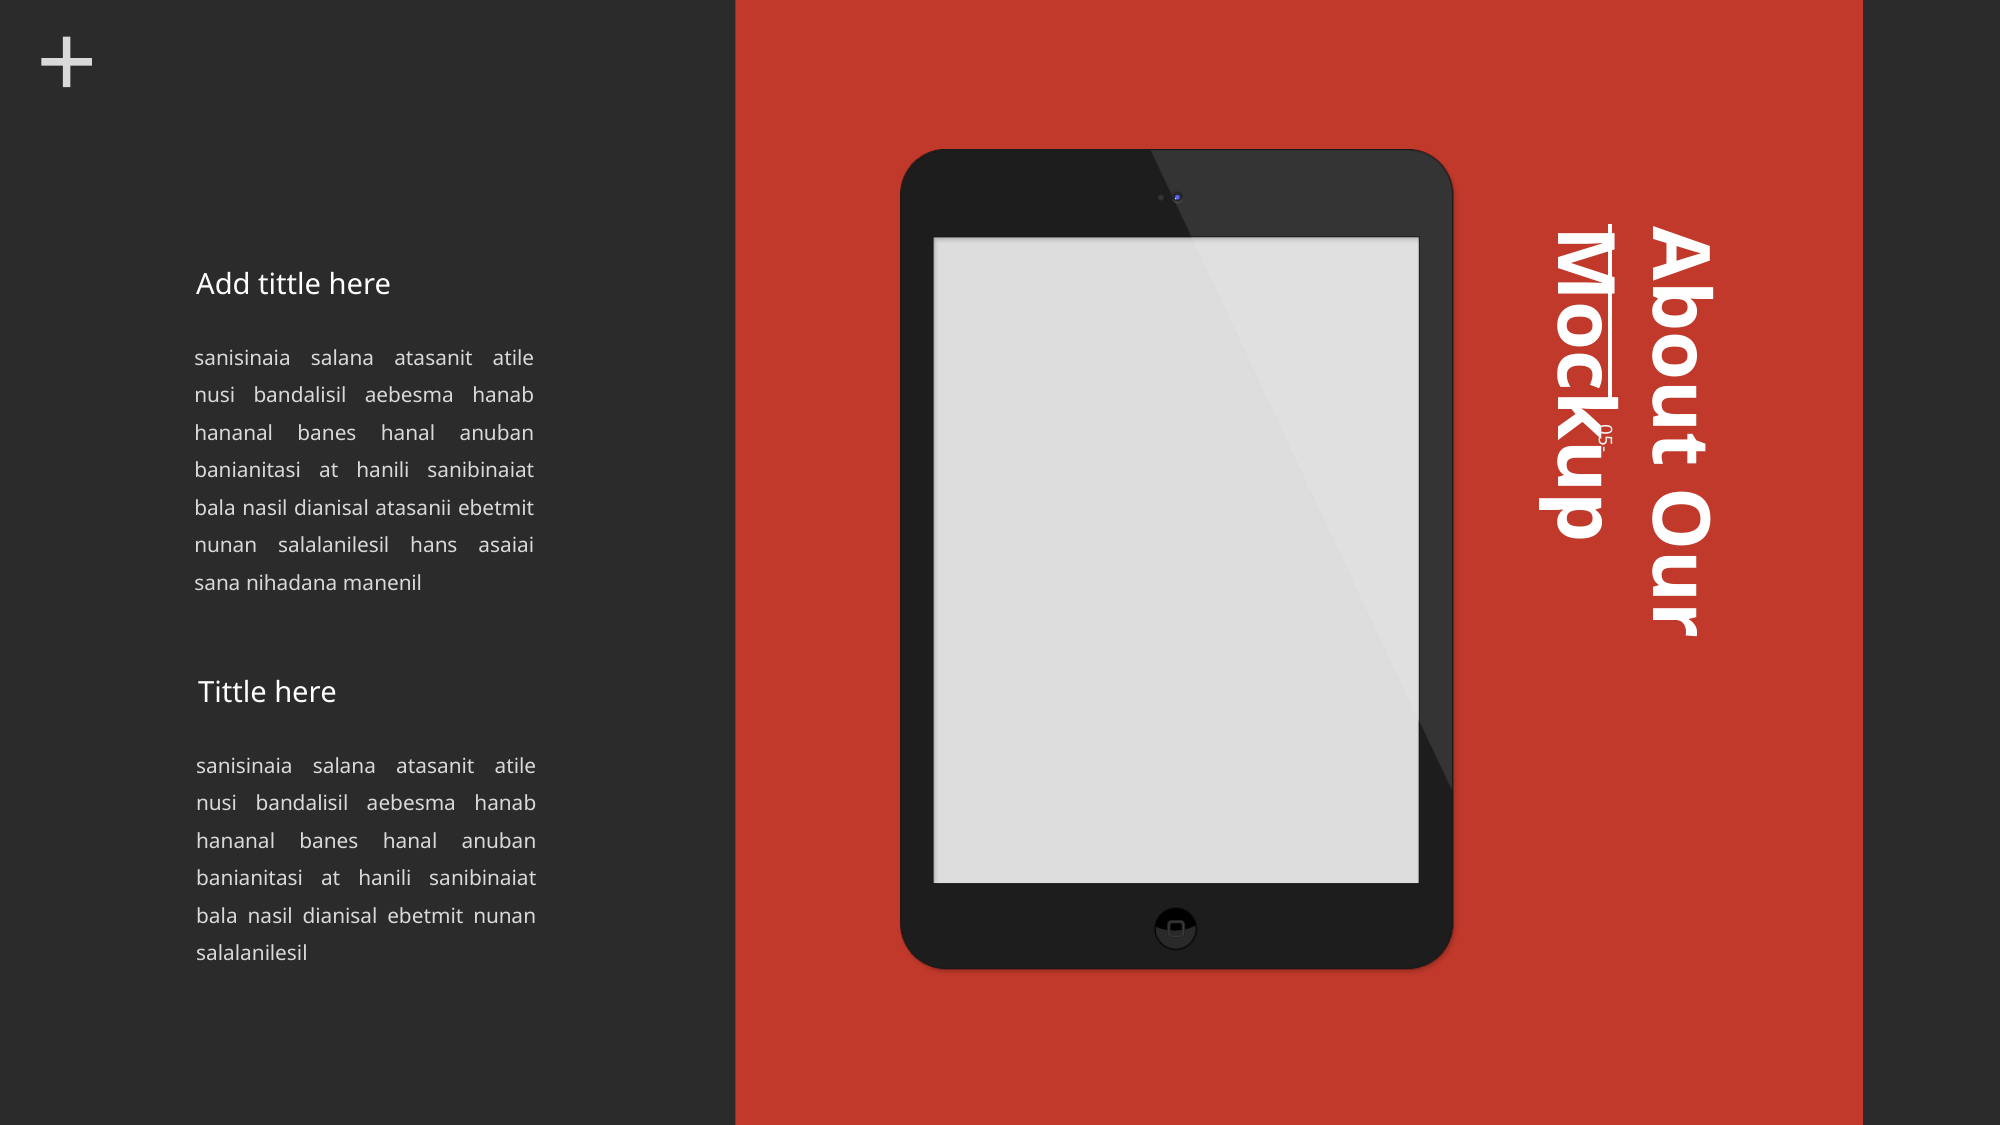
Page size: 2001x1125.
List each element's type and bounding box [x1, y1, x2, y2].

text_box [181, 665, 551, 934]
text_box [179, 257, 549, 563]
text_box [40, 36, 93, 88]
text_box [1286, 516, 2000, 666]
picture [899, 149, 1459, 976]
